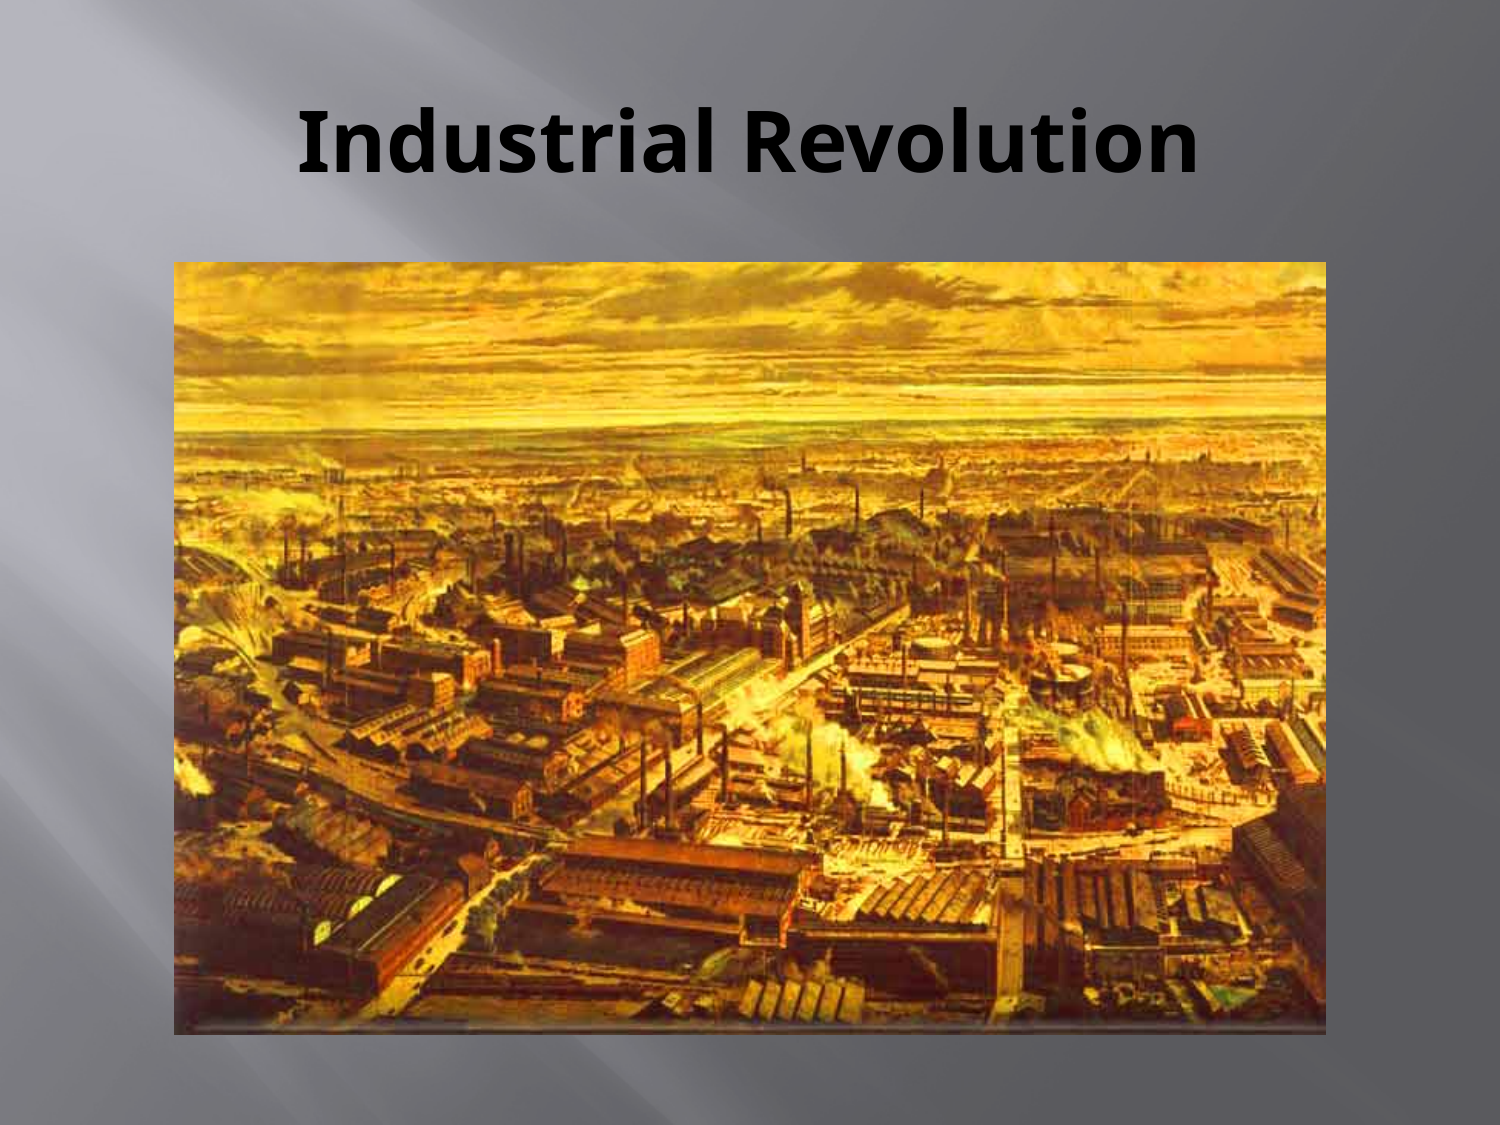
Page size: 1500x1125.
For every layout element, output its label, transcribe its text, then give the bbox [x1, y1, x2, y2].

title Industrial Revolution [75, 45, 1425, 233]
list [173, 262, 1326, 1036]
